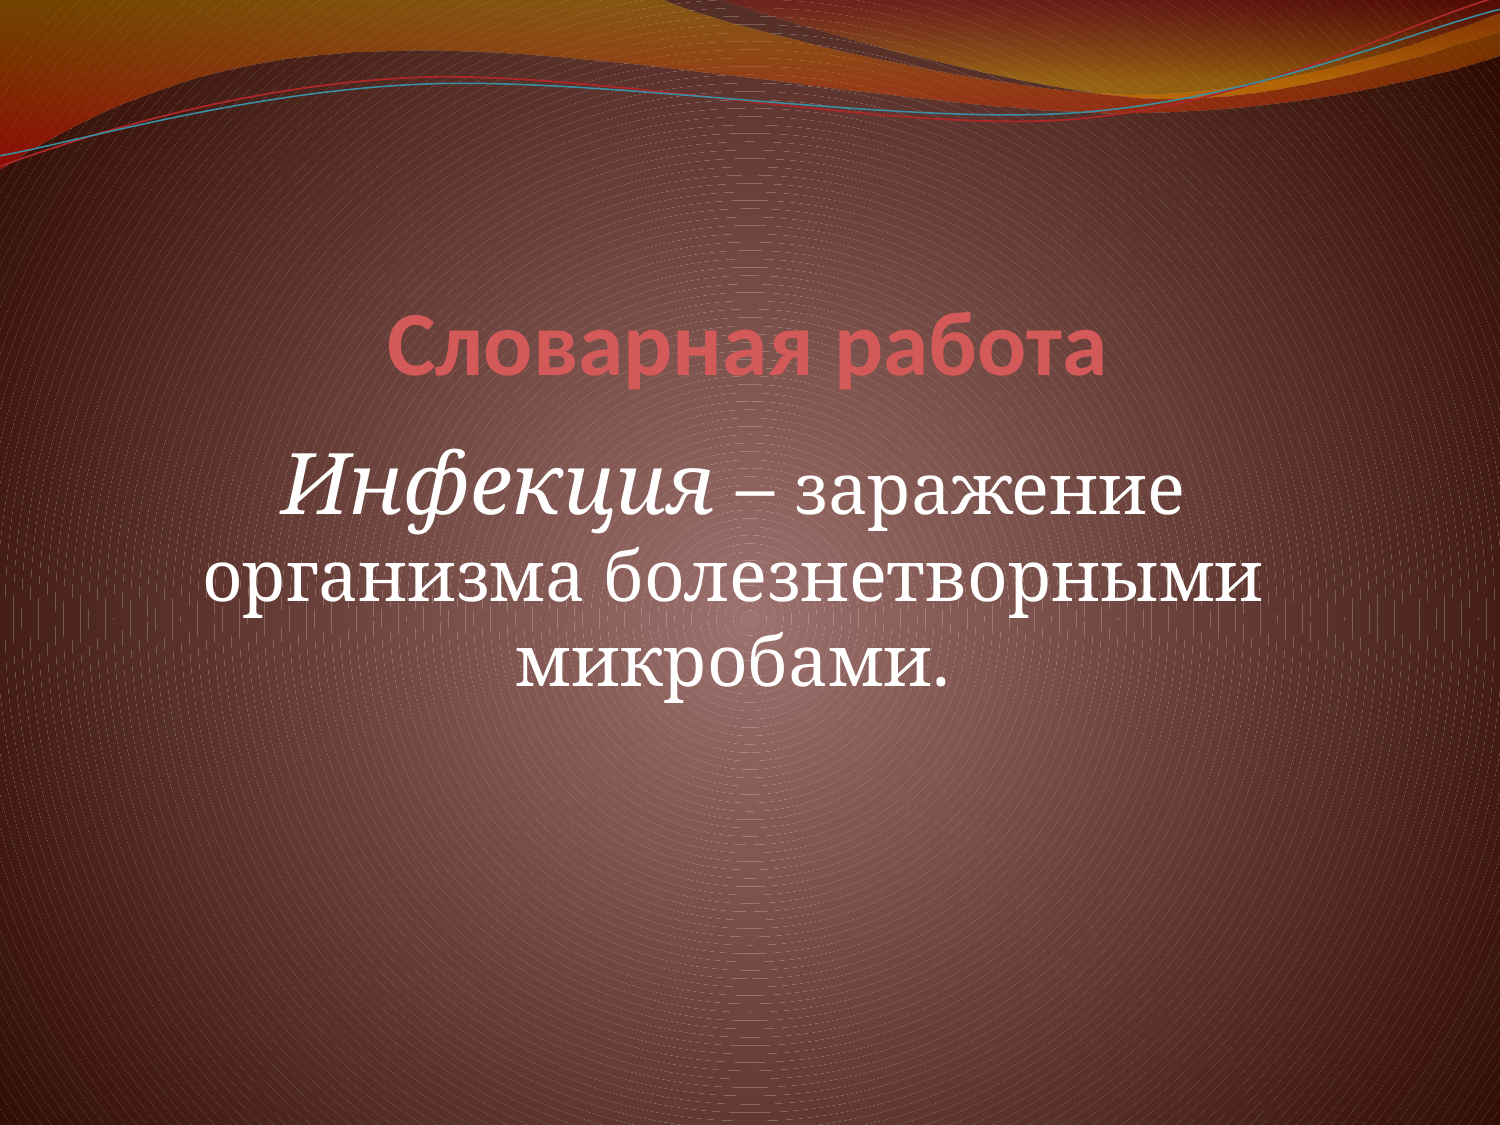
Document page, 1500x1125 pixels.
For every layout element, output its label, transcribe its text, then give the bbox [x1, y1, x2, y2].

subtitle Инфекция – заражение организма болезнетворными микробами. [93, 421, 1383, 710]
title Словарная работа [105, 93, 1394, 394]
